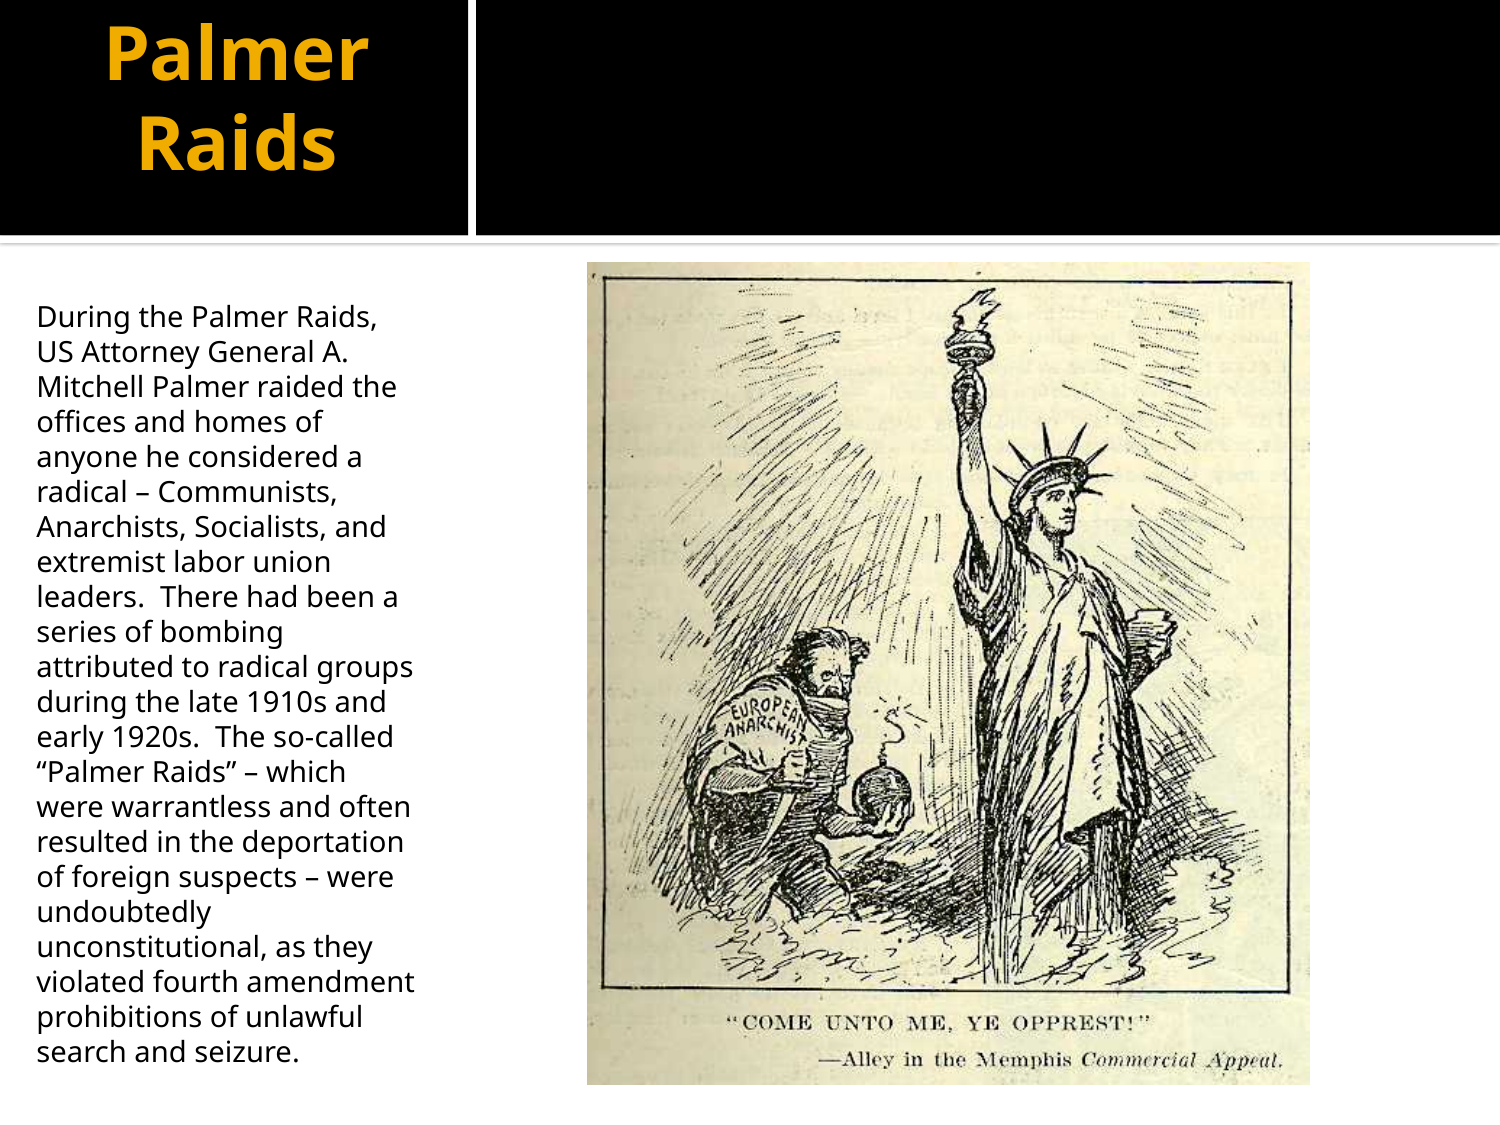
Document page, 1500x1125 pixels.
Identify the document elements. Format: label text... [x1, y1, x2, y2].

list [587, 262, 1310, 1085]
list During the Palmer Raids, US Attorney General A. Mitchell Palmer raided the offices and homes of anyone he considered a radical – Communists, Anarchists, Socialists, and extremist labor union leaders. There had been a series of bombing attributed to radical groups during the late 1910s and early 1920s. The so-called “Palmer Raids” – which were warrantless and often resulted in the deportation of foreign suspects – were undoubtedly unconstitutional, as they violated fourth amendment prohibitions of unlawful search and seizure. [27, 283, 433, 1034]
title The Palmer Raids [27, 24, 442, 186]
